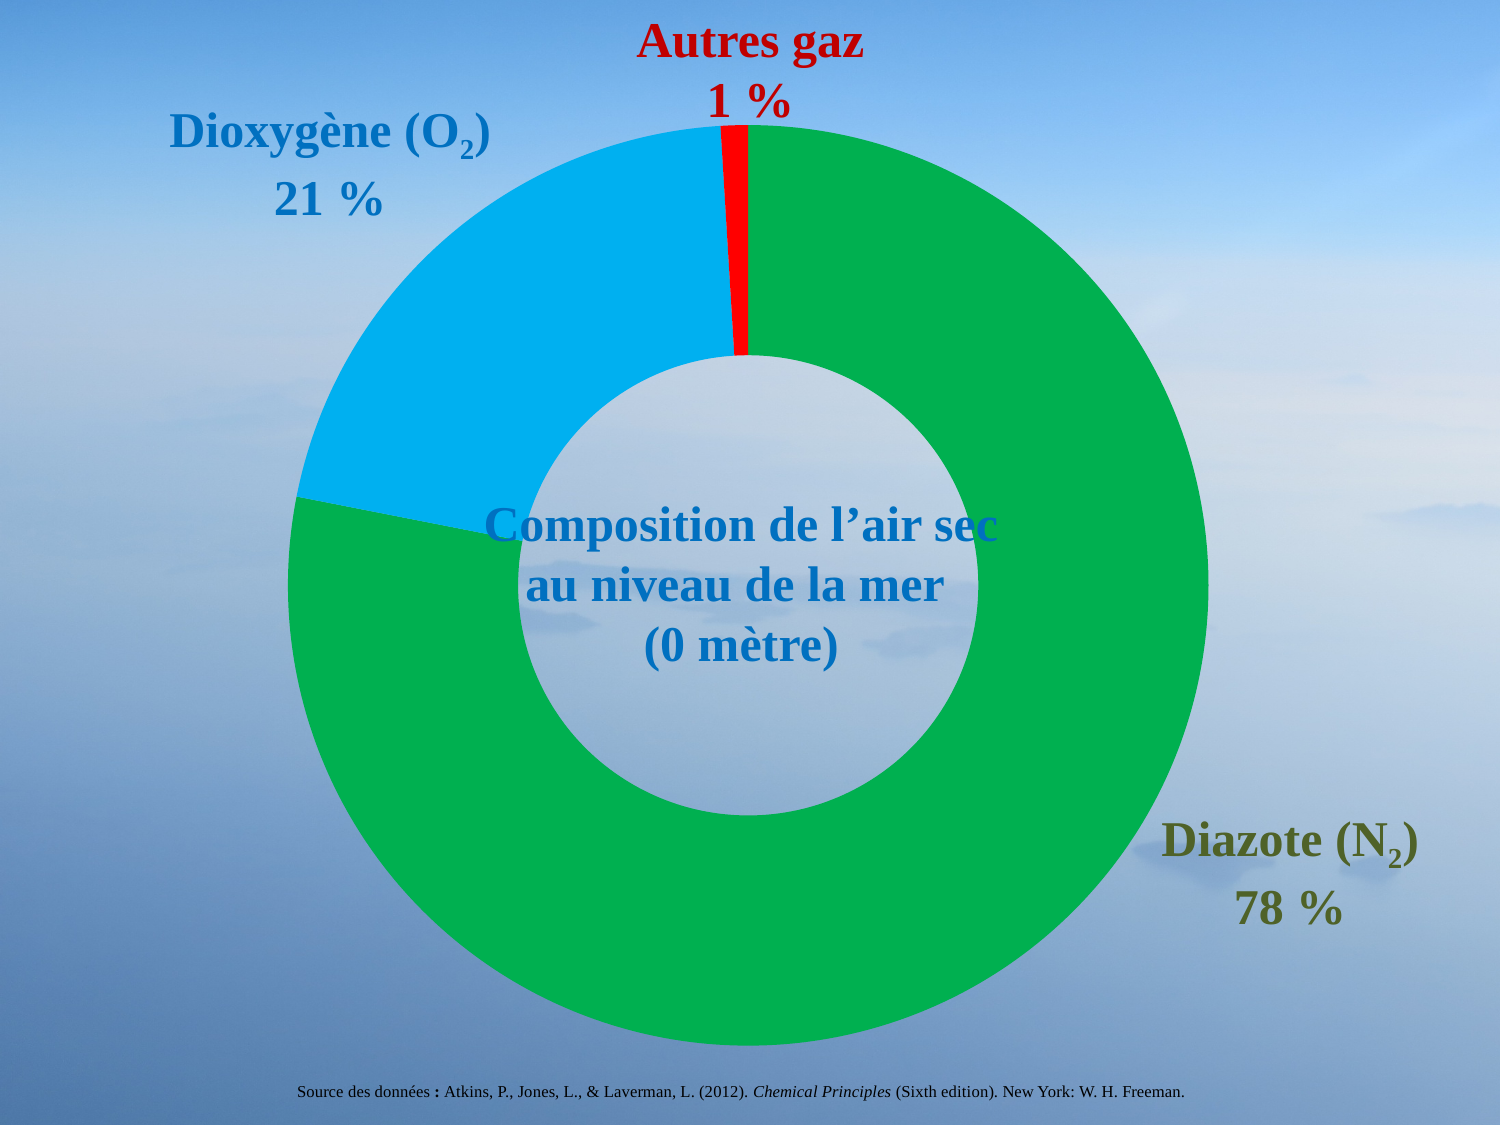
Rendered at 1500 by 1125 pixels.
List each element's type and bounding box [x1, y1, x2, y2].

chart [0, 0, 1500, 1125]
